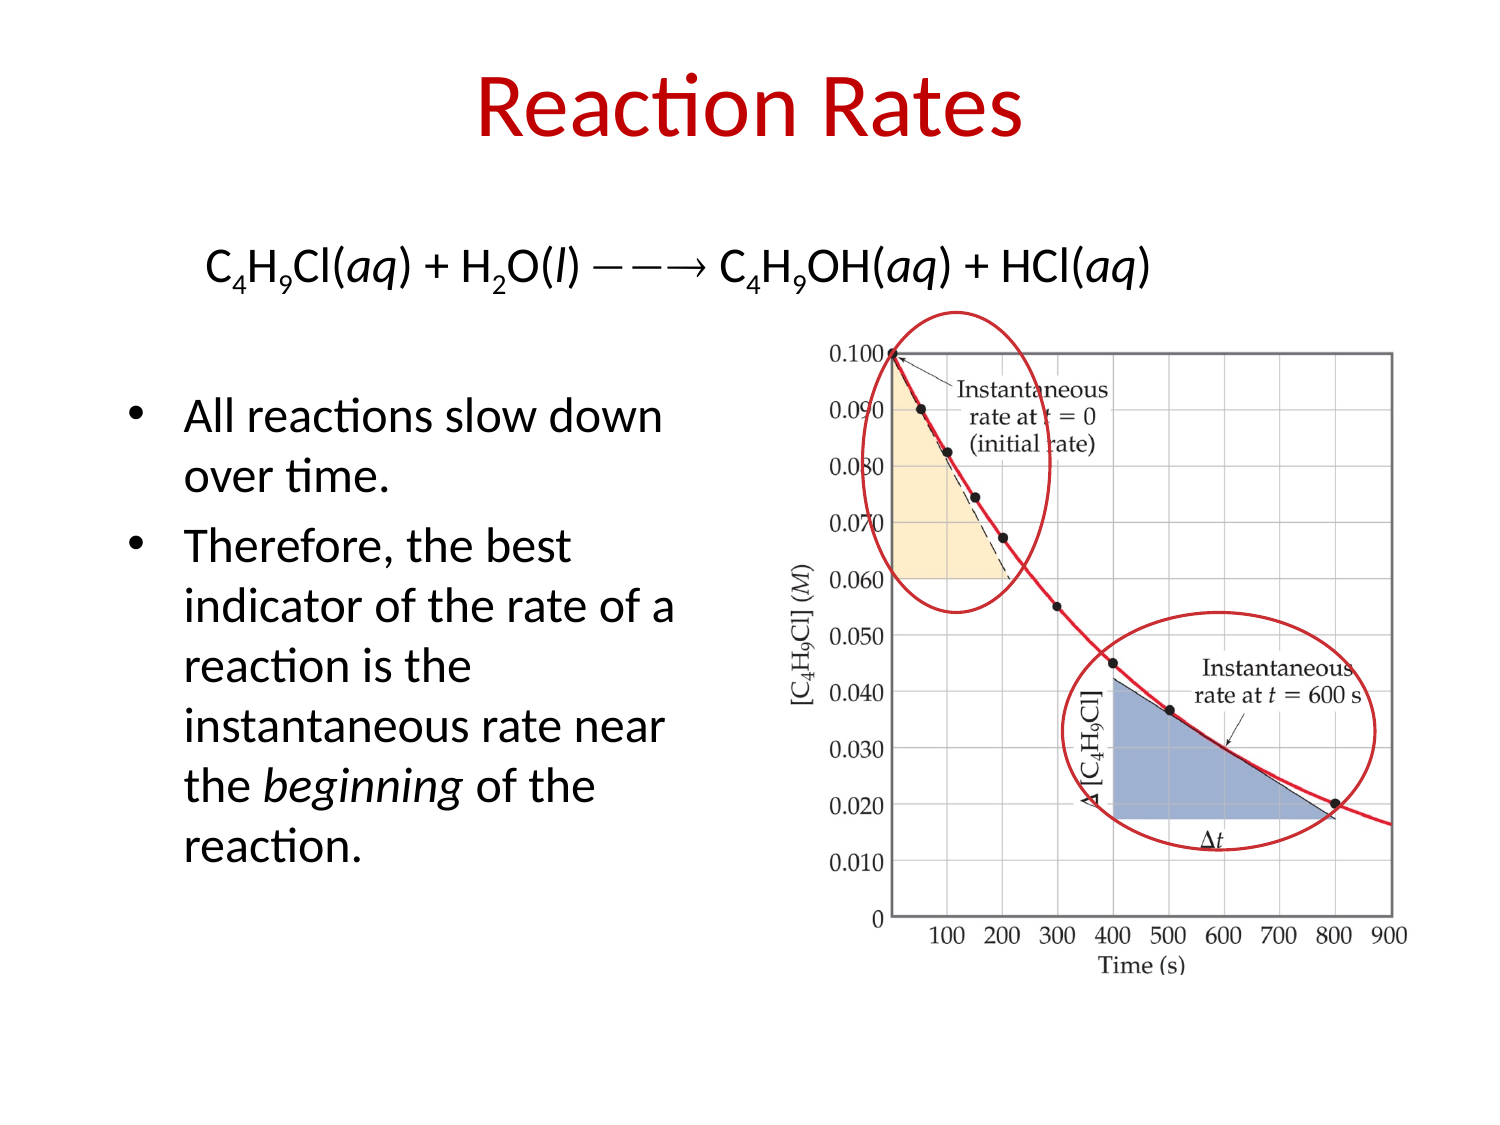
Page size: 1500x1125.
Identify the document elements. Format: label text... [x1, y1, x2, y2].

text_box All reactions slow down over time. Therefore, the best indicator of the rate of a reaction is the instantaneous rate near the beginning of the reaction. [112, 374, 738, 913]
text_box C4H9Cl(aq) + H2O(l)  C4H9OH(aq) + HCl(aq) [190, 224, 1363, 308]
picture [783, 338, 1413, 976]
text_box [905, 312, 1007, 336]
text_box Reaction Rates [112, 37, 1388, 225]
